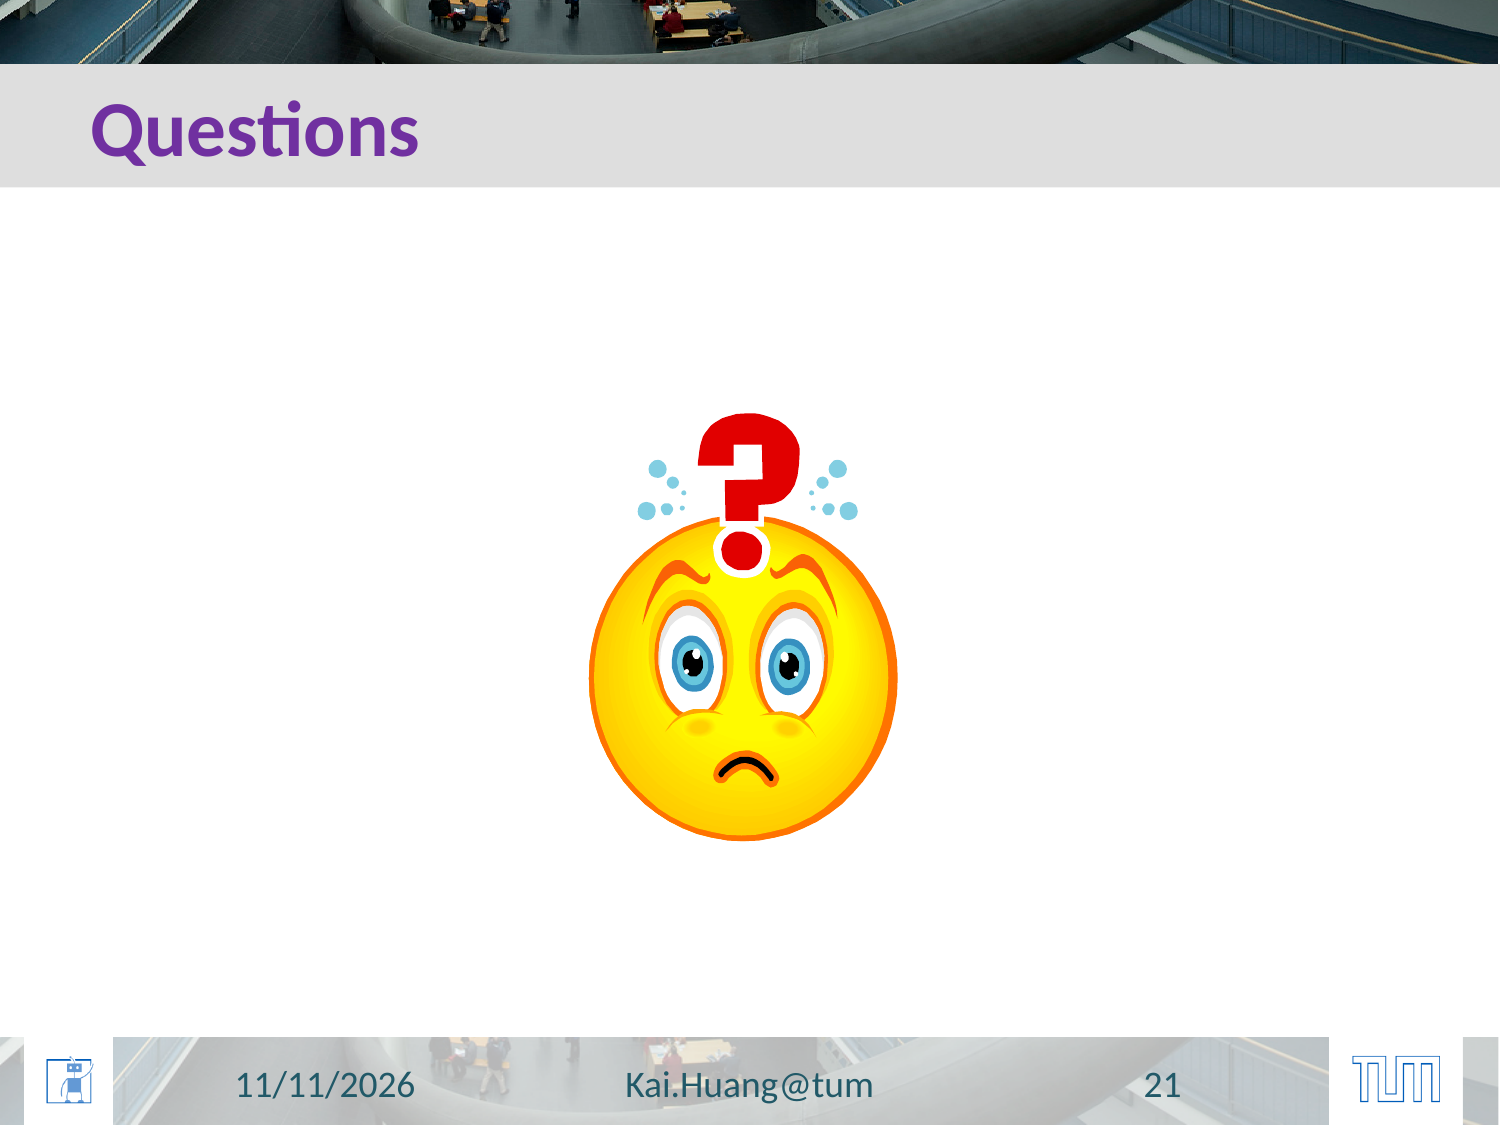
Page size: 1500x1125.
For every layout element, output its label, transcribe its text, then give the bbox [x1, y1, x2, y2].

title Questions [75, 62, 1425, 188]
slide_number 21 [1012, 1052, 1313, 1113]
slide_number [162, 1052, 488, 1113]
picture [0, 0, 1500, 64]
footer Kai.Huang@tum [512, 1052, 988, 1113]
picture [0, 1032, 1500, 1125]
picture [587, 405, 900, 843]
